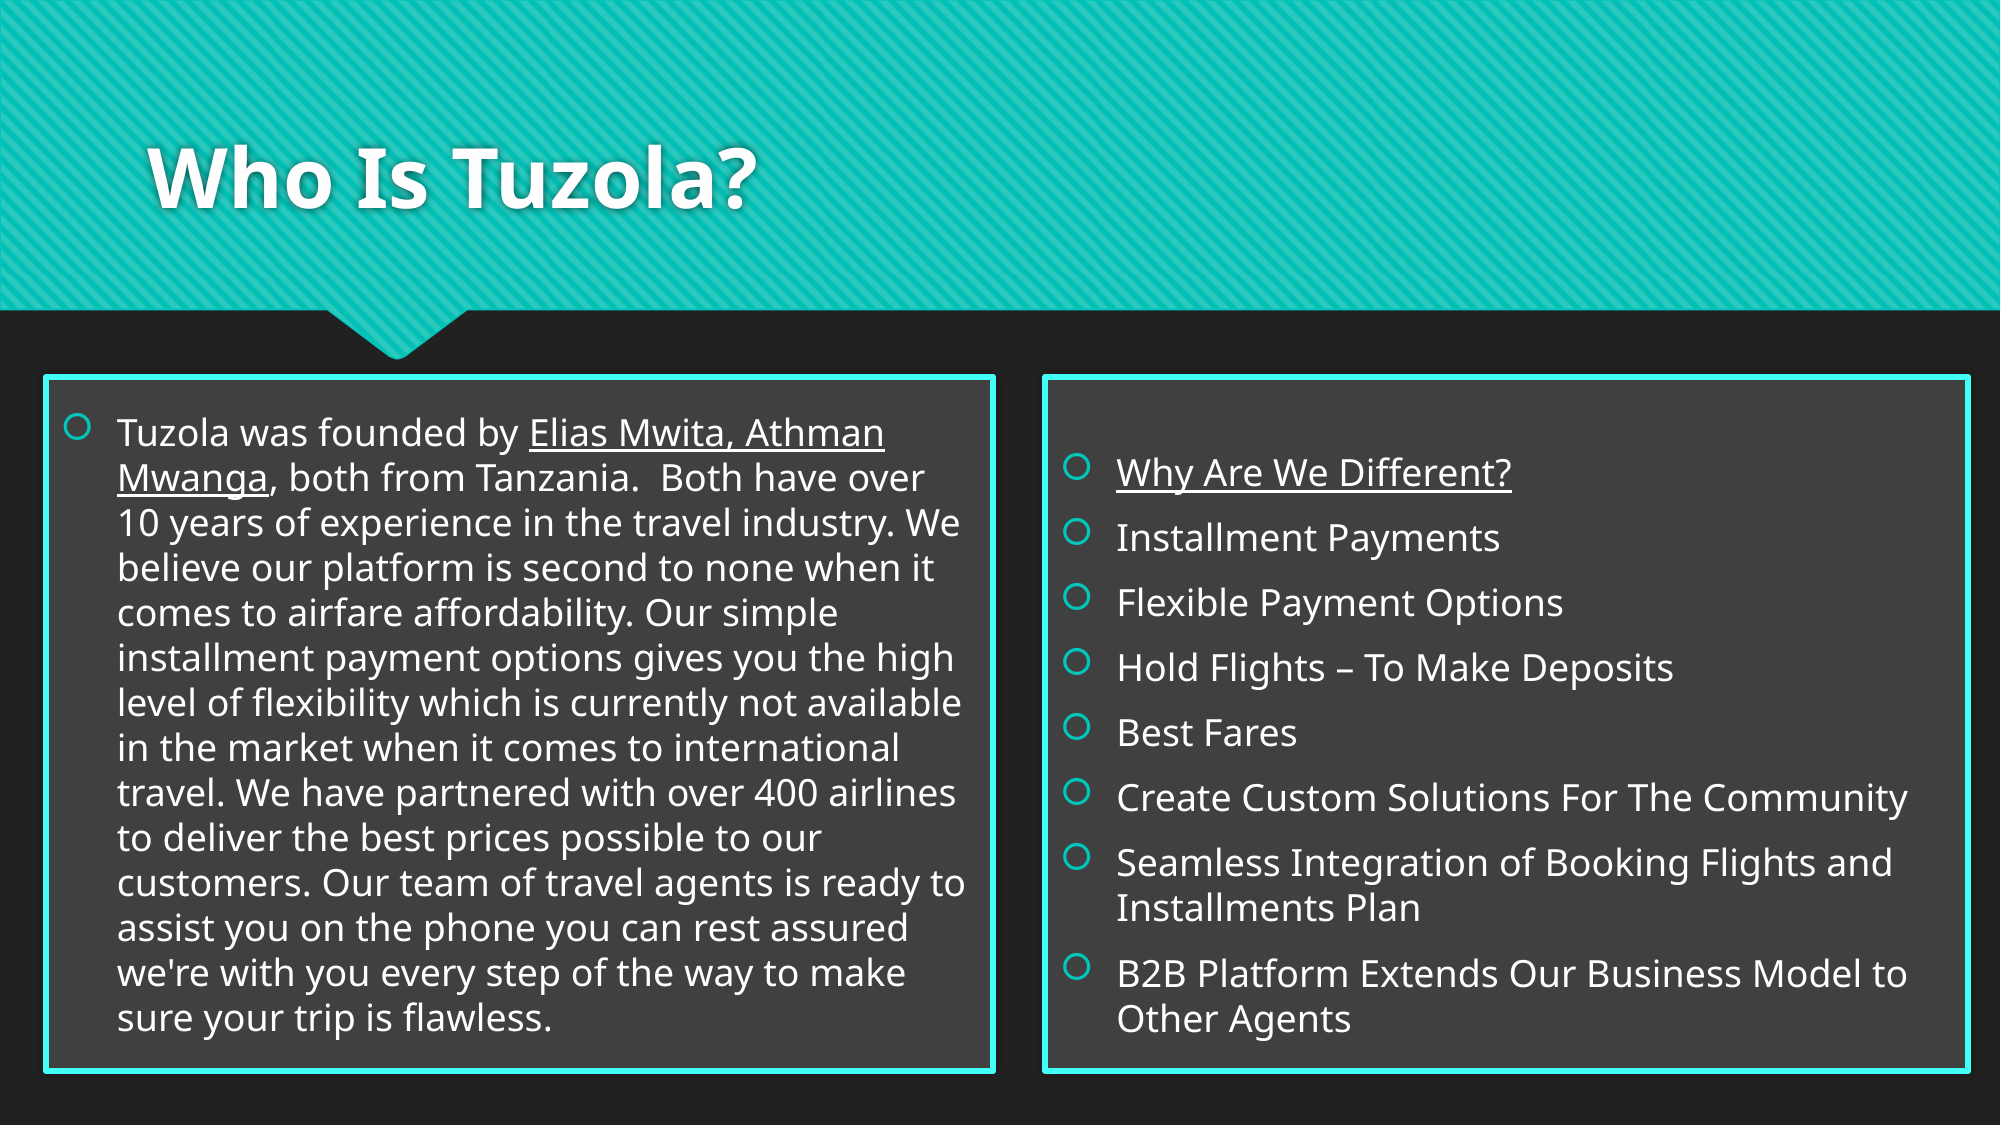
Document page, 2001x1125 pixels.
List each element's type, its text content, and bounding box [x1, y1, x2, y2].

text_box Why Are We Different? Installment Payments Flexible Payment Options Hold Flights – To Make Deposits Best Fares Create Custom Solutions For The Community Seamless Integration of Booking Flights and Installments Plan B2B Platform Extends Our Business Model to Other Agents [1045, 376, 1969, 1071]
list Tuzola was founded by Elias Mwita, Athman Mwanga, both from Tanzania. Both have over 10 years of experience in the travel industry. We believe our platform is second to none when it comes to airfare affordability. Our simple installment payment options gives you the high level of flexibility which is currently not available in the market when it comes to international travel. We have partnered with over 400 airlines to deliver the best prices possible to our customers. Our team of travel agents is ready to assist you on the phone you can rest assured we're with you every step of the way to make sure your trip is flawless. [45, 376, 994, 1071]
title Who Is Tuzola? [132, 73, 1868, 233]
